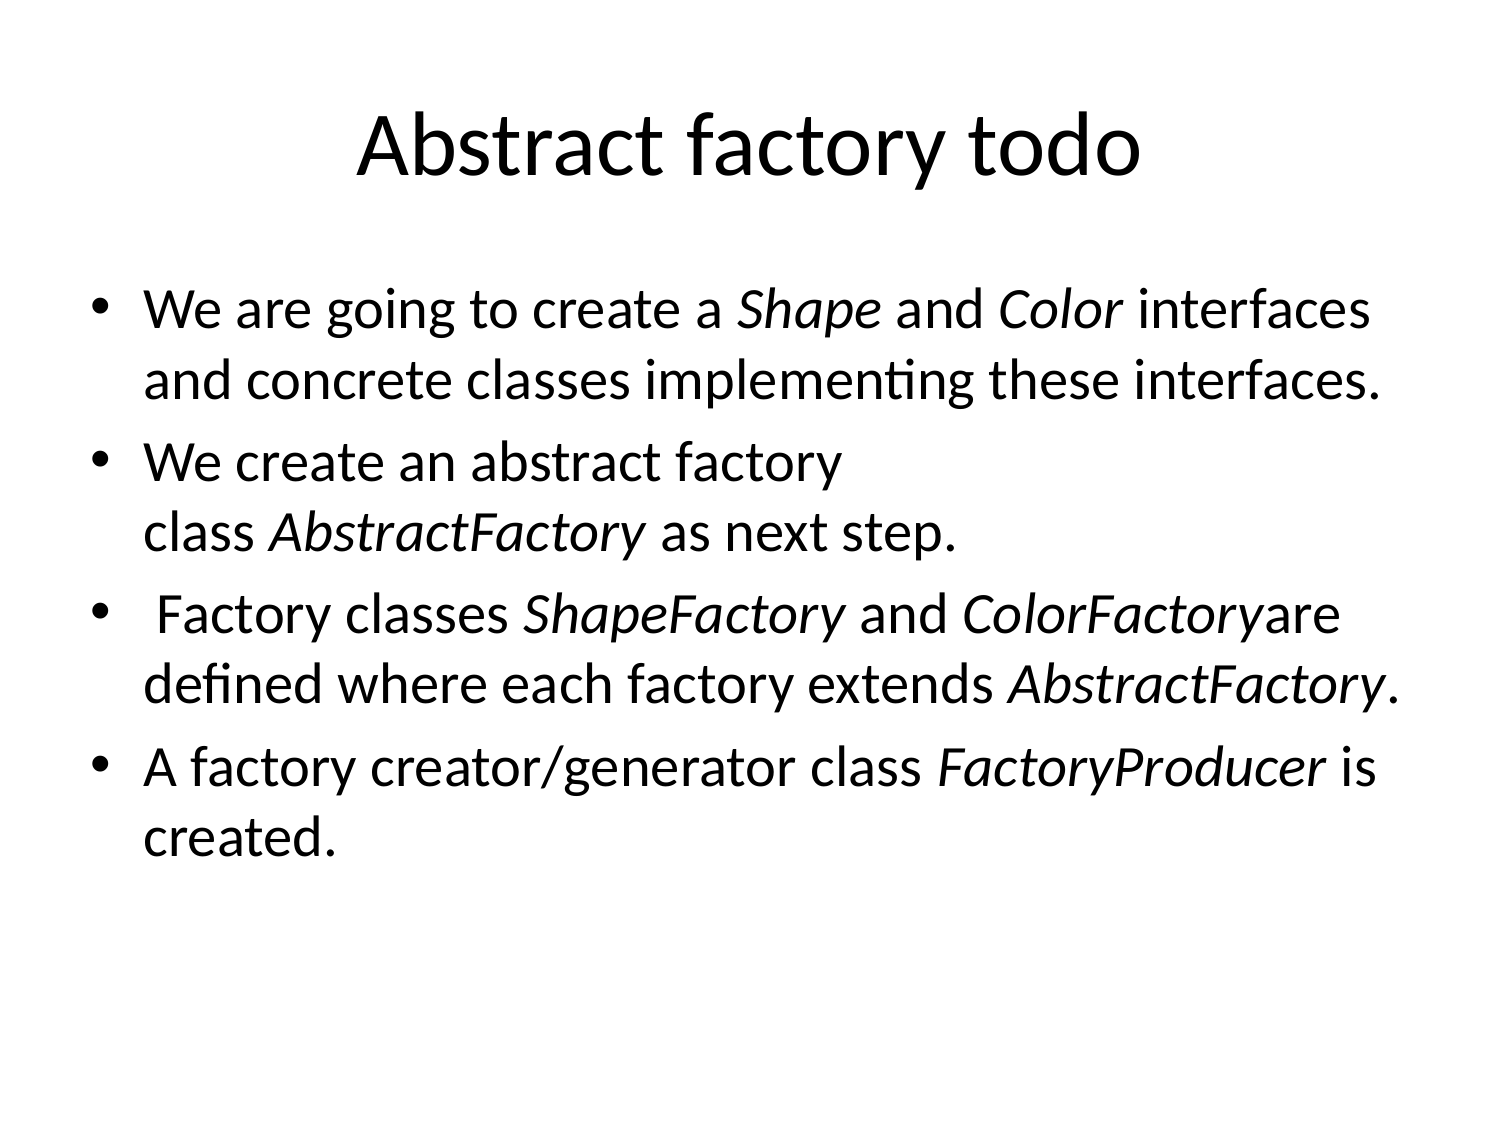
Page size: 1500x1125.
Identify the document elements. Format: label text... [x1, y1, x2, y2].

title Abstract factory todo [75, 45, 1425, 233]
list We are going to create a Shape and Color interfaces and concrete classes implementing these interfaces. We create an abstract factory class AbstractFactory as next step. Factory classes ShapeFactory and ColorFactoryare defined where each factory extends AbstractFactory. A factory creator/generator class FactoryProducer is created. [75, 262, 1425, 1005]
